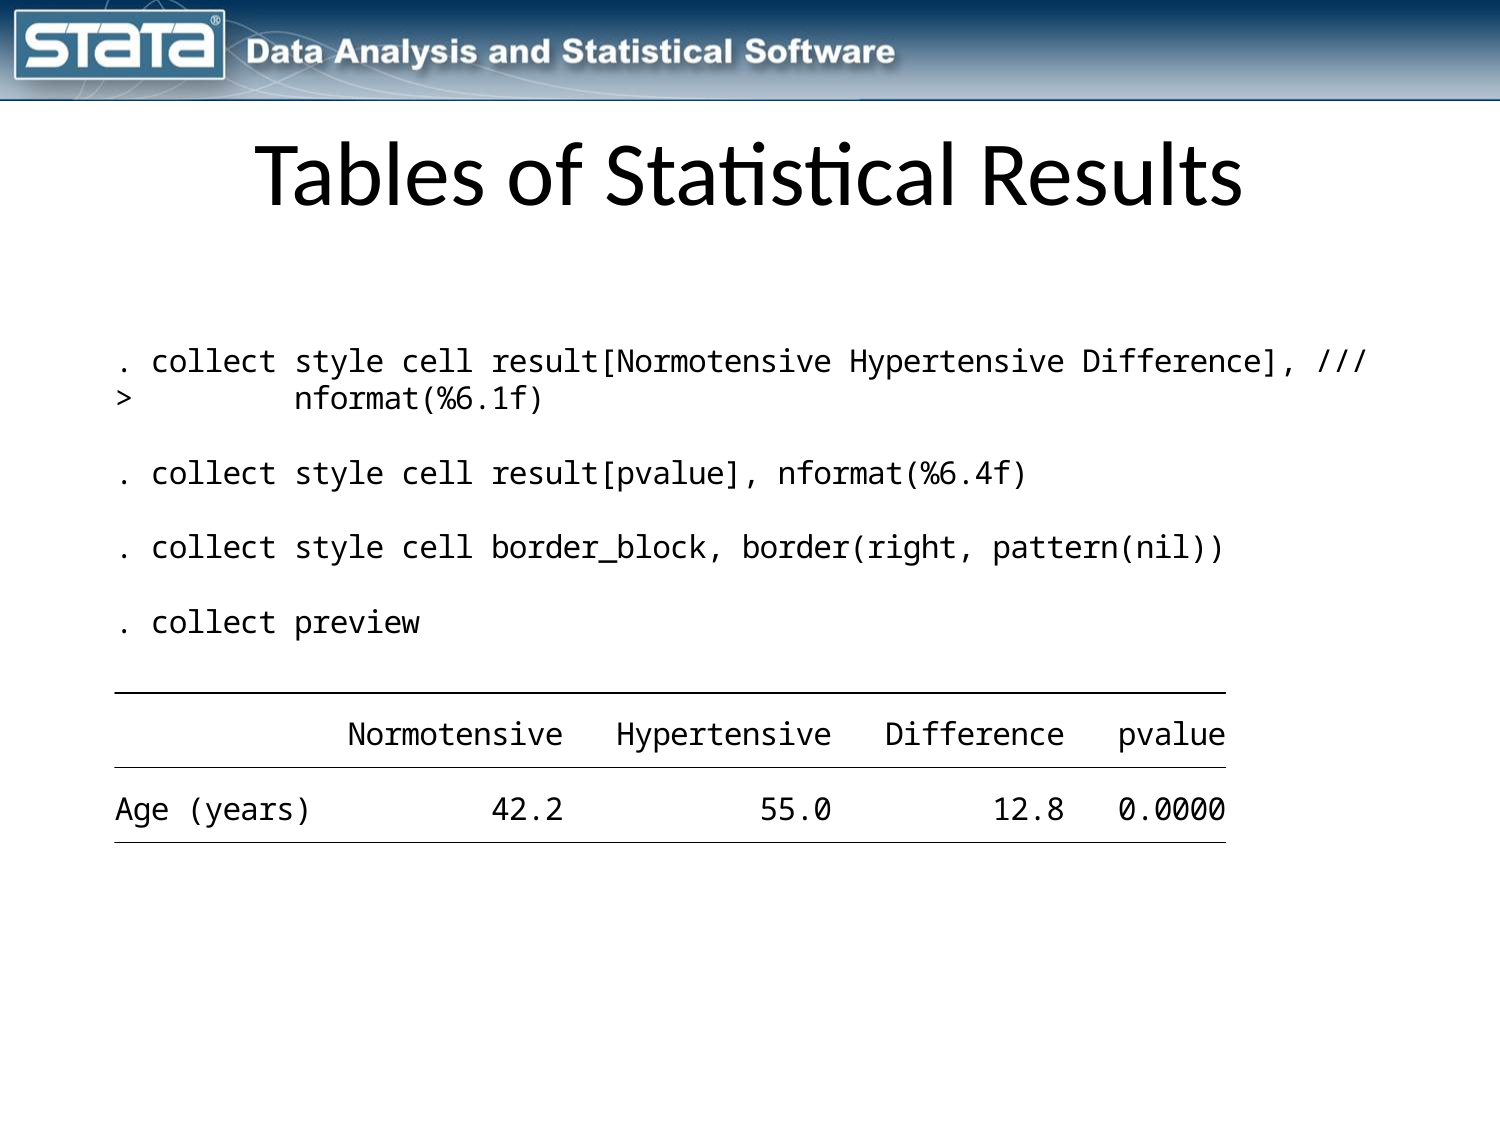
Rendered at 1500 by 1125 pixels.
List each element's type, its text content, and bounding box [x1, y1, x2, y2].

title Tables of Statistical Results [0, 108, 1500, 238]
picture [99, 338, 1401, 863]
picture [0, 0, 1500, 102]
